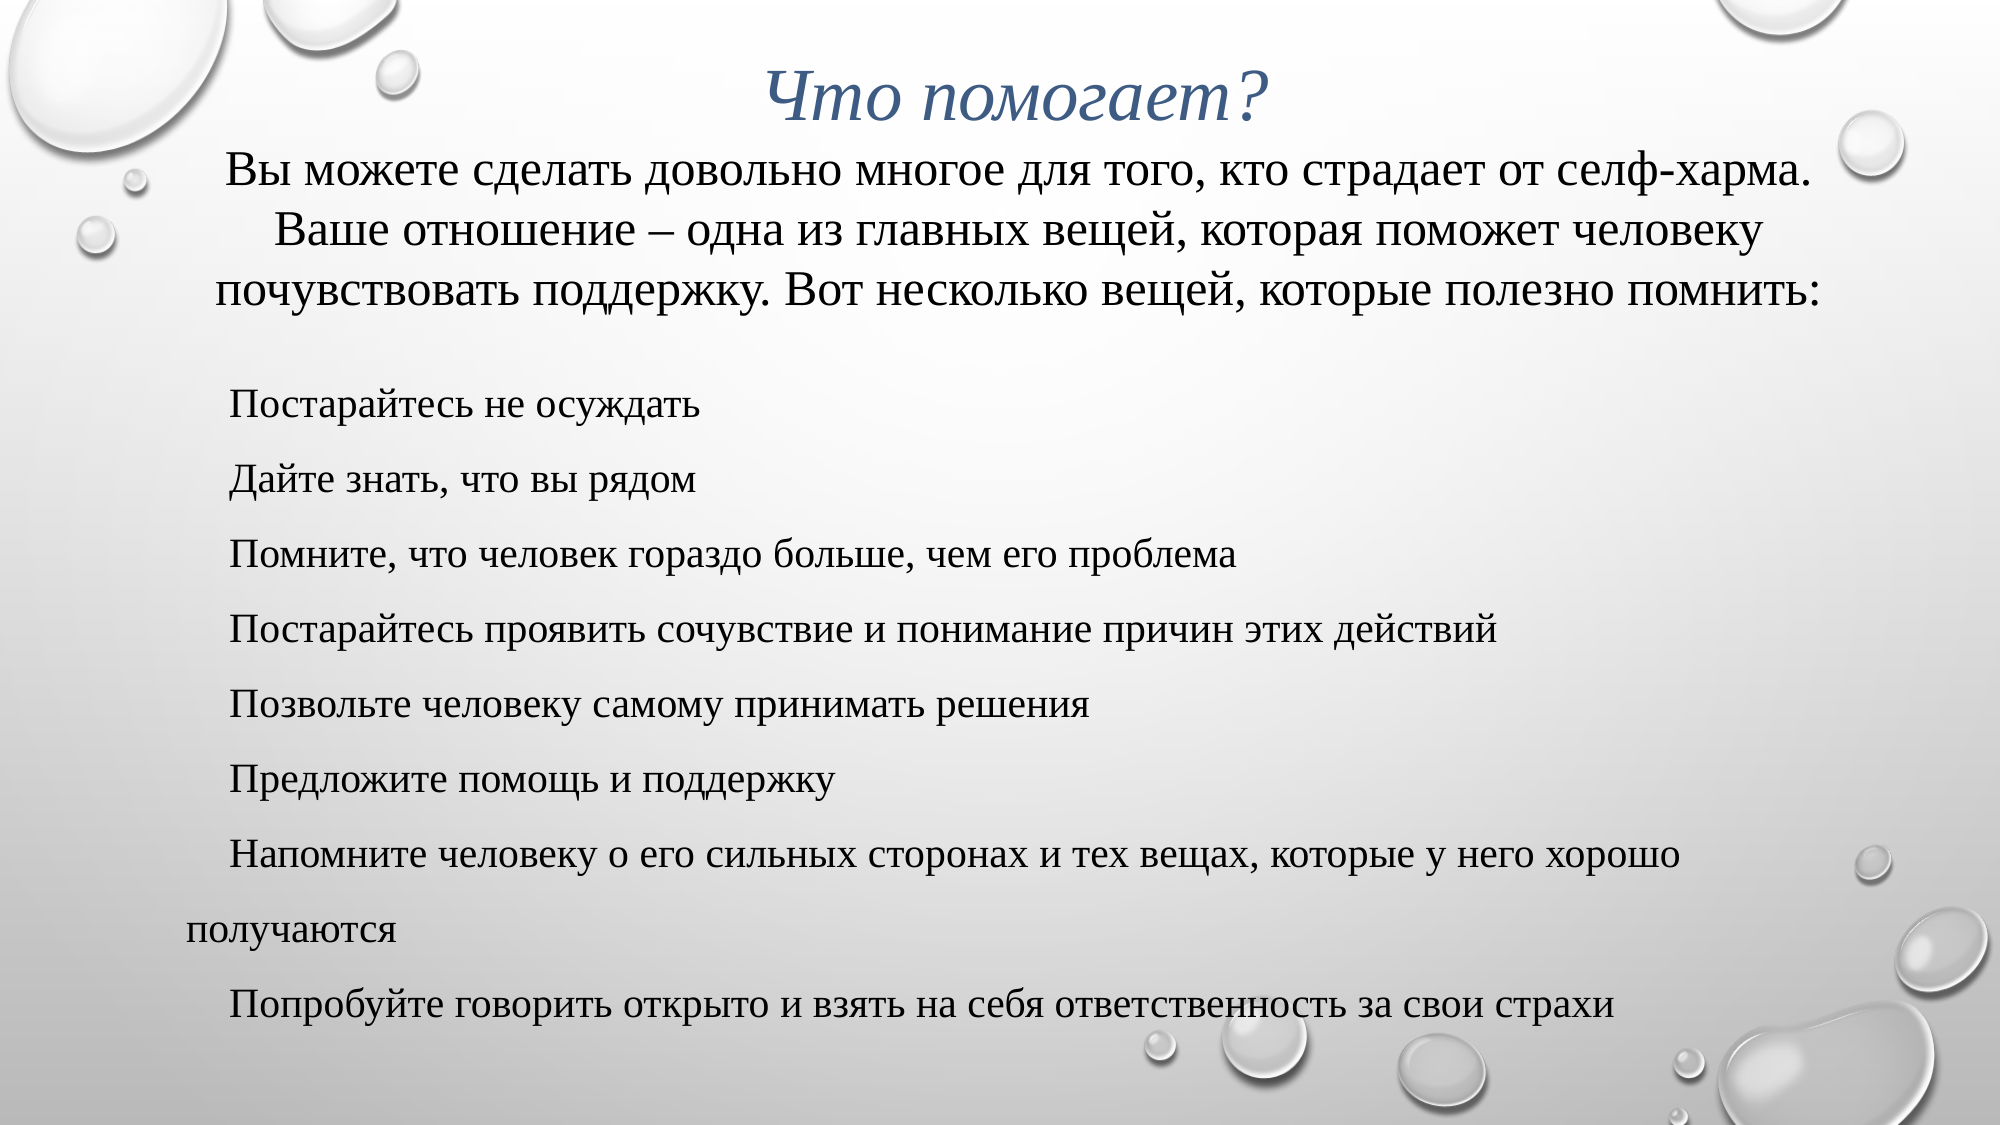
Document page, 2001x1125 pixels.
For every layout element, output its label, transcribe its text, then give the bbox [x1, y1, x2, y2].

text_box Что помогает? Вы можете сделать довольно многое для того, кто страдает от селф-харма. Ваше отношение – одна из главных вещей, которая поможет человеку почувствовать поддержку. Вот несколько вещей, которые полезно помнить:  Постарайтесь не осуждать  Дайте знать, что вы рядом  Помните, что человек гораздо больше, чем его проблема  Постарайтесь проявить сочувствие и понимание причин этих действий  Позвольте человеку самому принимать решения  Предложите помощь и поддержку  Напомните человеку о его сильных сторонах и тех вещах, которые у него хорошо получаются  Попробуйте говорить открыто и взять на себя ответственность за свои страхи [171, 38, 1867, 1034]
picture [0, 0, 2000, 1125]
